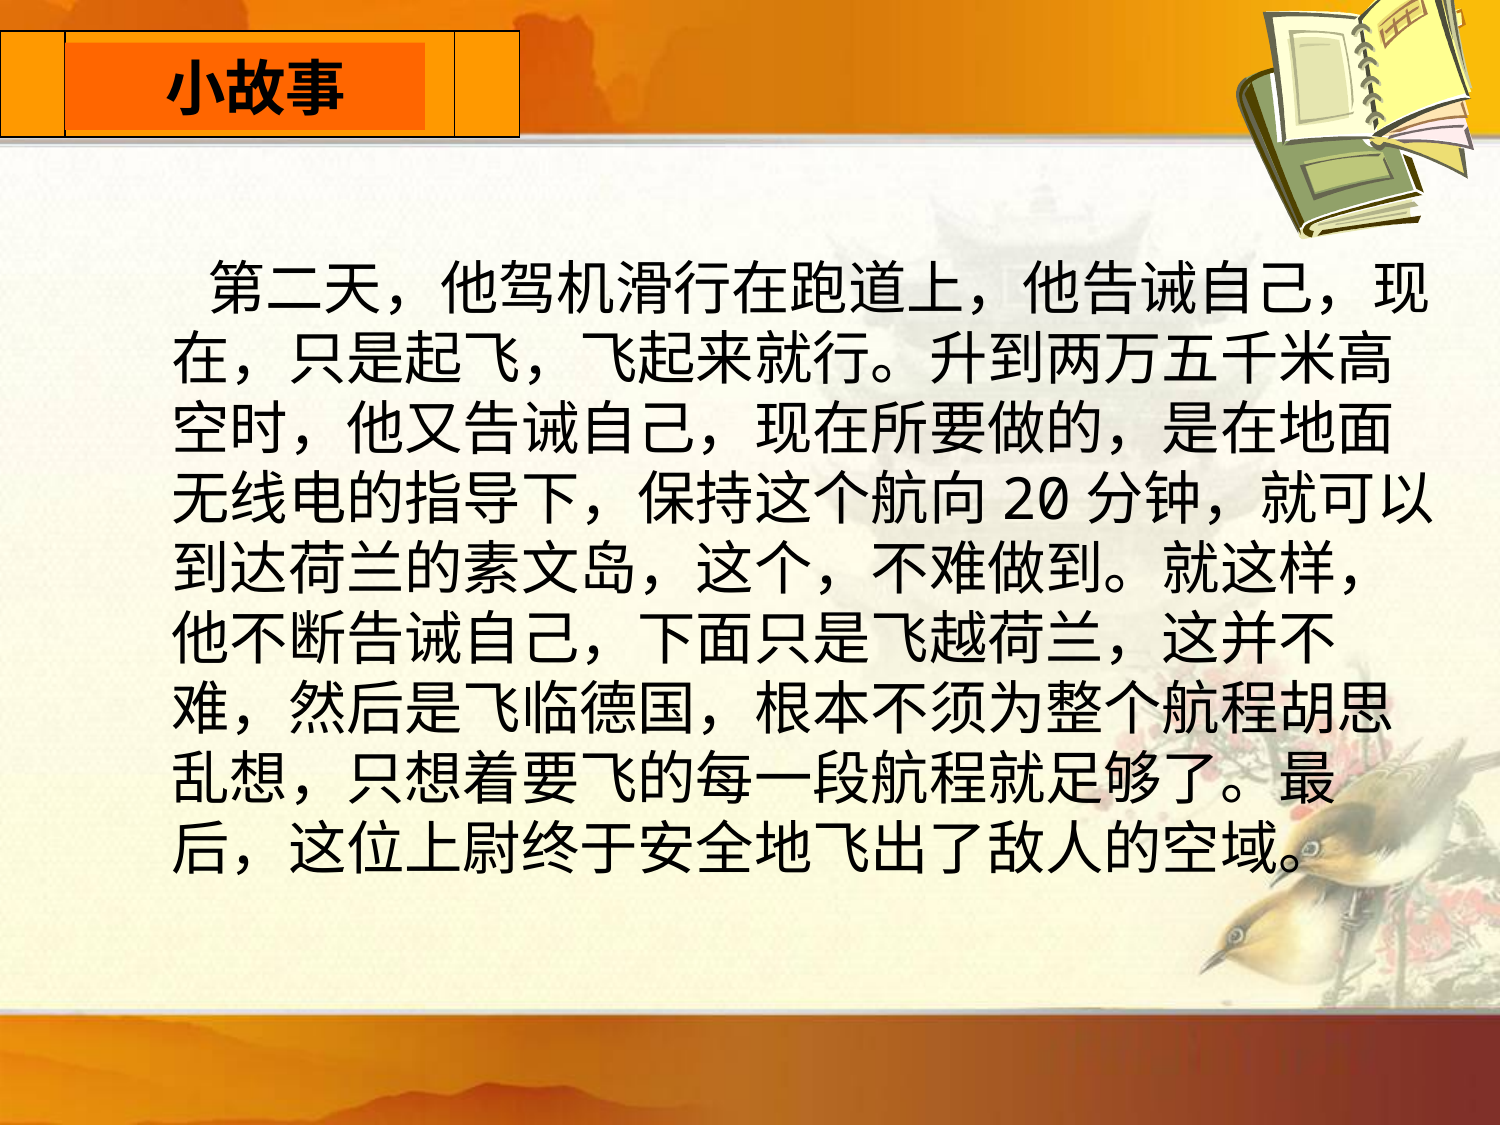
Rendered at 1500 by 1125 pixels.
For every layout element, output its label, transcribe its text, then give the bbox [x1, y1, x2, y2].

text_box 小故事 [64, 42, 425, 130]
picture [0, 0, 1500, 1125]
list 第二天，他驾机滑行在跑道上，他告诫自己，现在，只是起飞，飞起来就行。升到两万五千米高空时，他又告诫自己，现在所要做的，是在地面无线电的指导下，保持这个航向20分钟，就可以到达荷兰的素文岛，这个，不难做到。就这样，他不断告诫自己，下面只是飞越荷兰，这并不难，然后是飞临德国，根本不须为整个航程胡思乱想，只想着要飞的每一段航程就足够了。最后，这位上尉终于安全地飞出了敌人的空域。 [100, 243, 1451, 976]
text_box 预习检查 [0, 31, 520, 138]
